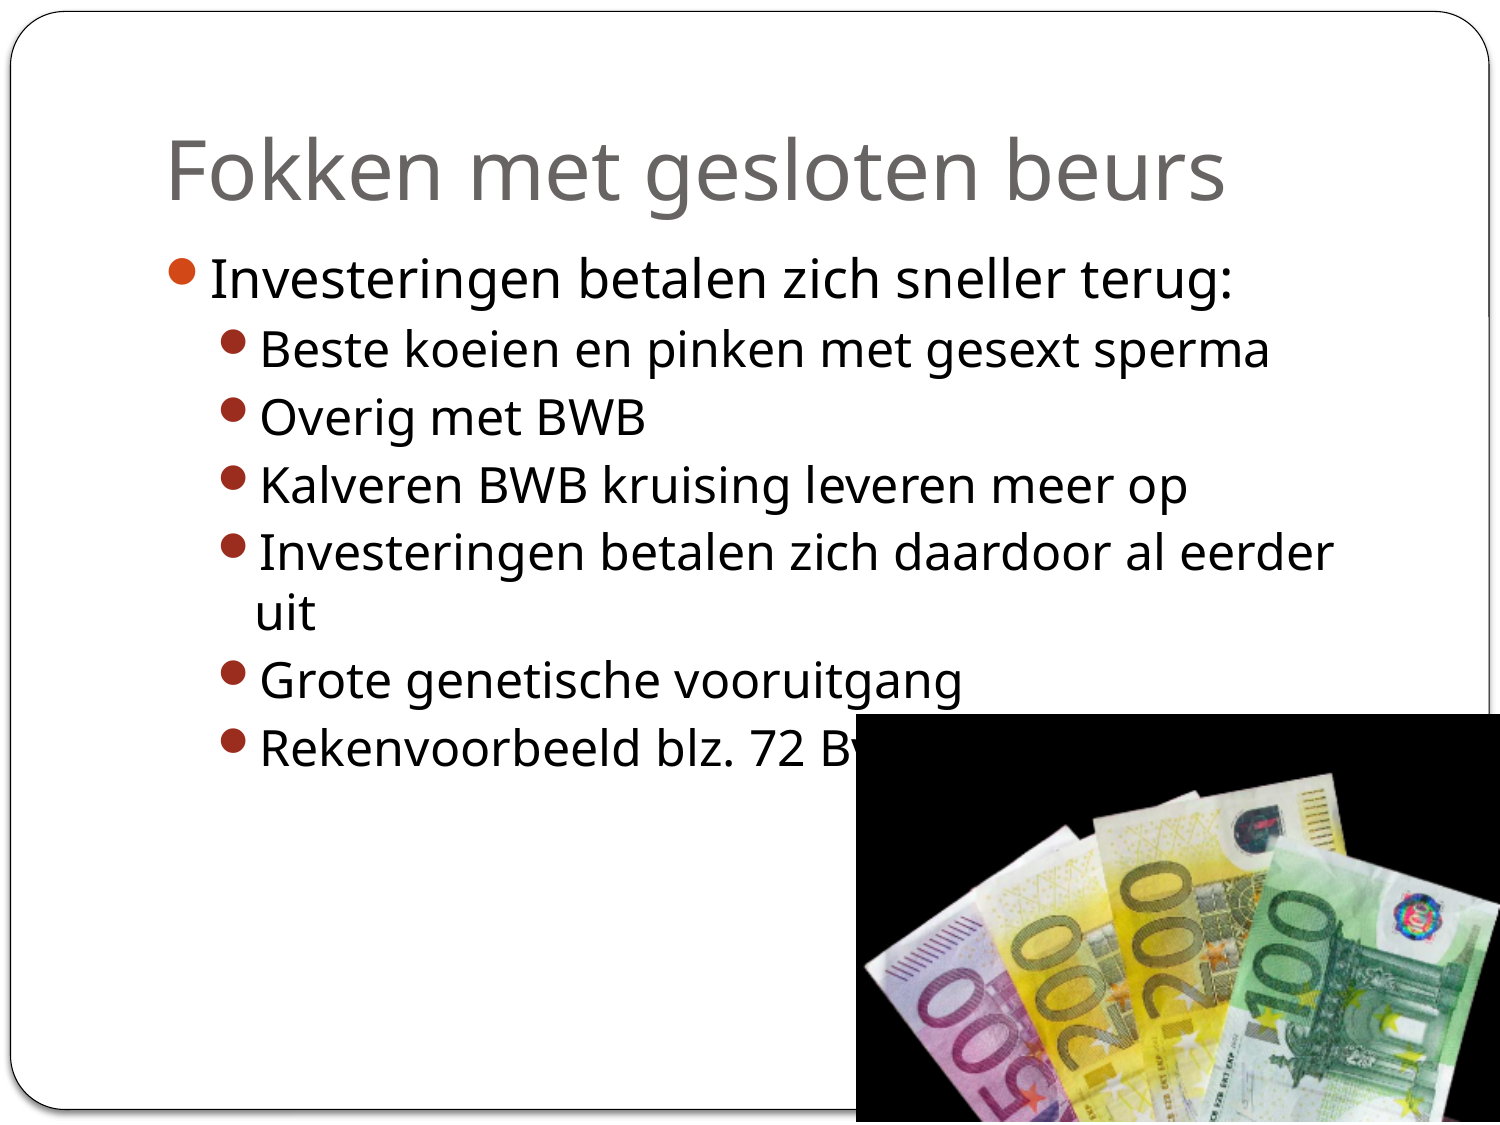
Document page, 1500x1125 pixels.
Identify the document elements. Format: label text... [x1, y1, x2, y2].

title Fokken met gesloten beurs [150, 45, 1425, 233]
list Investeringen betalen zich sneller terug: Beste koeien en pinken met gesext sperma Overig met BWB Kalveren BWB kruising leveren meer op Investeringen betalen zich daardoor al eerder uit Grote genetische vooruitgang Rekenvoorbeeld blz. 72 BvKtK [150, 237, 1425, 988]
picture [855, 714, 1500, 1123]
